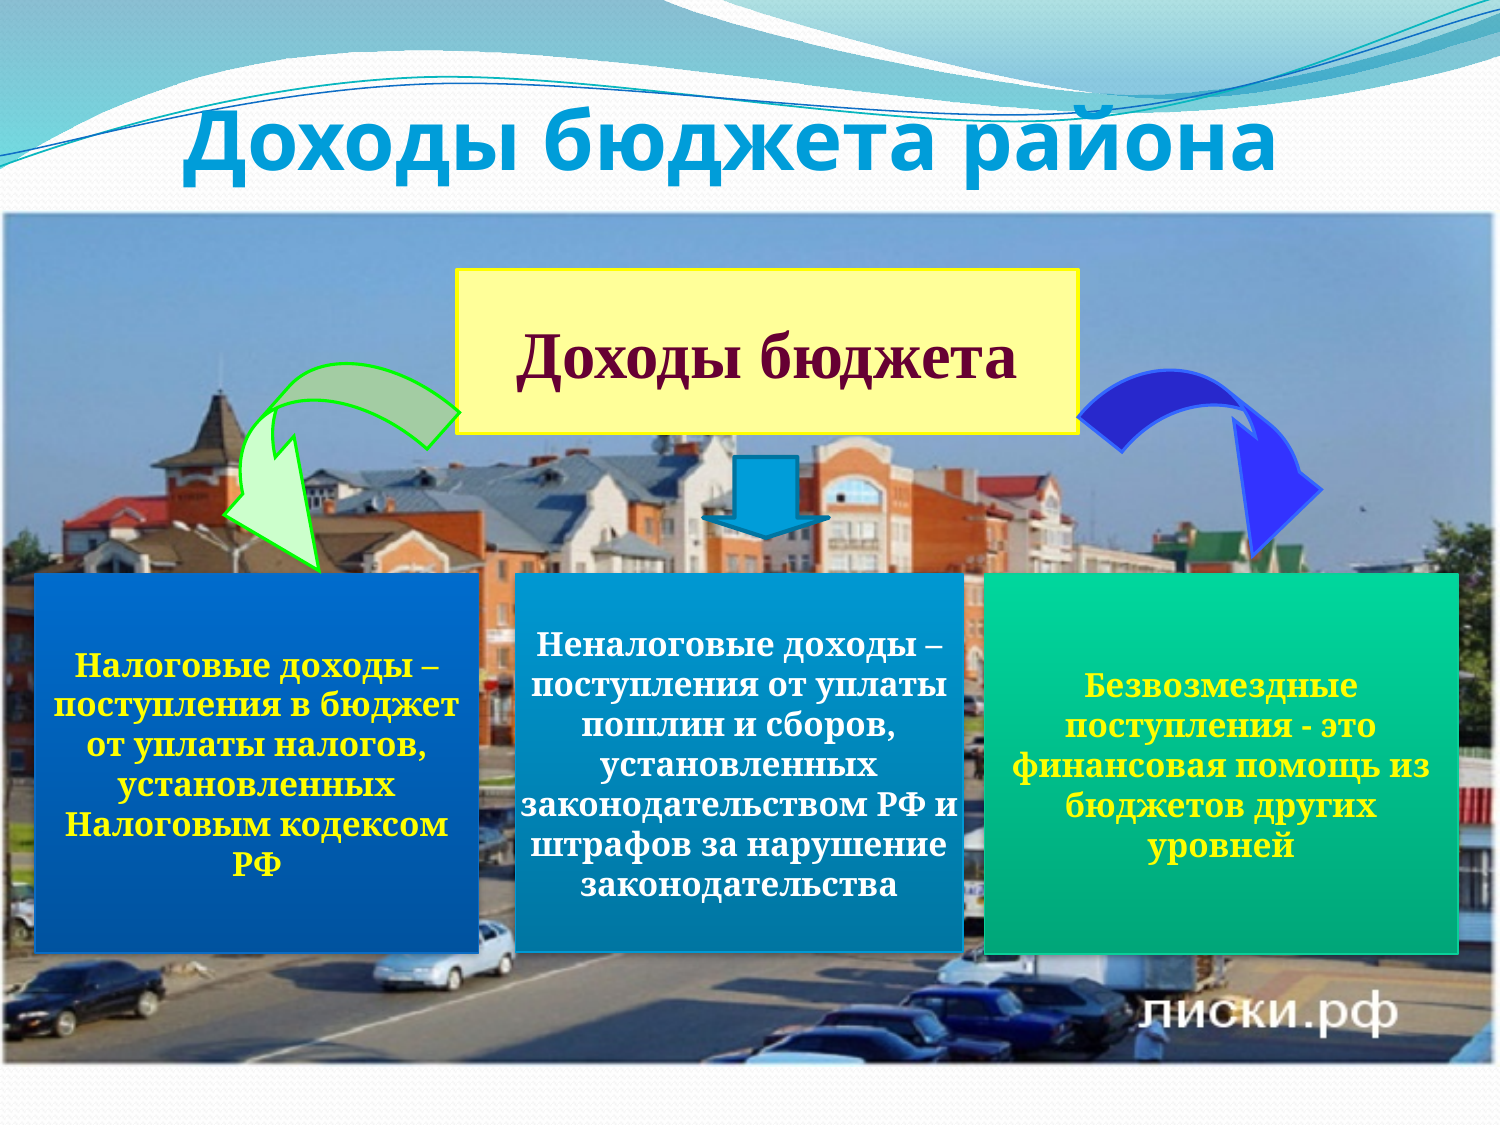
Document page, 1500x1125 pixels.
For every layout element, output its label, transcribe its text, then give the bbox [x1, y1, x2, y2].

text_box [700, 454, 831, 540]
text_box [0, 210, 1500, 1067]
text_box [224, 363, 460, 571]
text_box Налоговые доходы – поступления в бюджет от уплаты налогов, установленных Налоговым кодексом РФ [34, 573, 479, 954]
title Доходы бюджета района [35, 52, 1430, 188]
text_box [1078, 370, 1322, 557]
text_box Безвозмездные поступления - это финансовая помощь из бюджетов других уровней [984, 573, 1459, 955]
list Доходы бюджета [457, 269, 1079, 434]
text_box Неналоговые доходы – поступления от уплаты пошлин и сборов, установленных законодательством РФ и штрафов за нарушение законодательства [515, 573, 964, 953]
